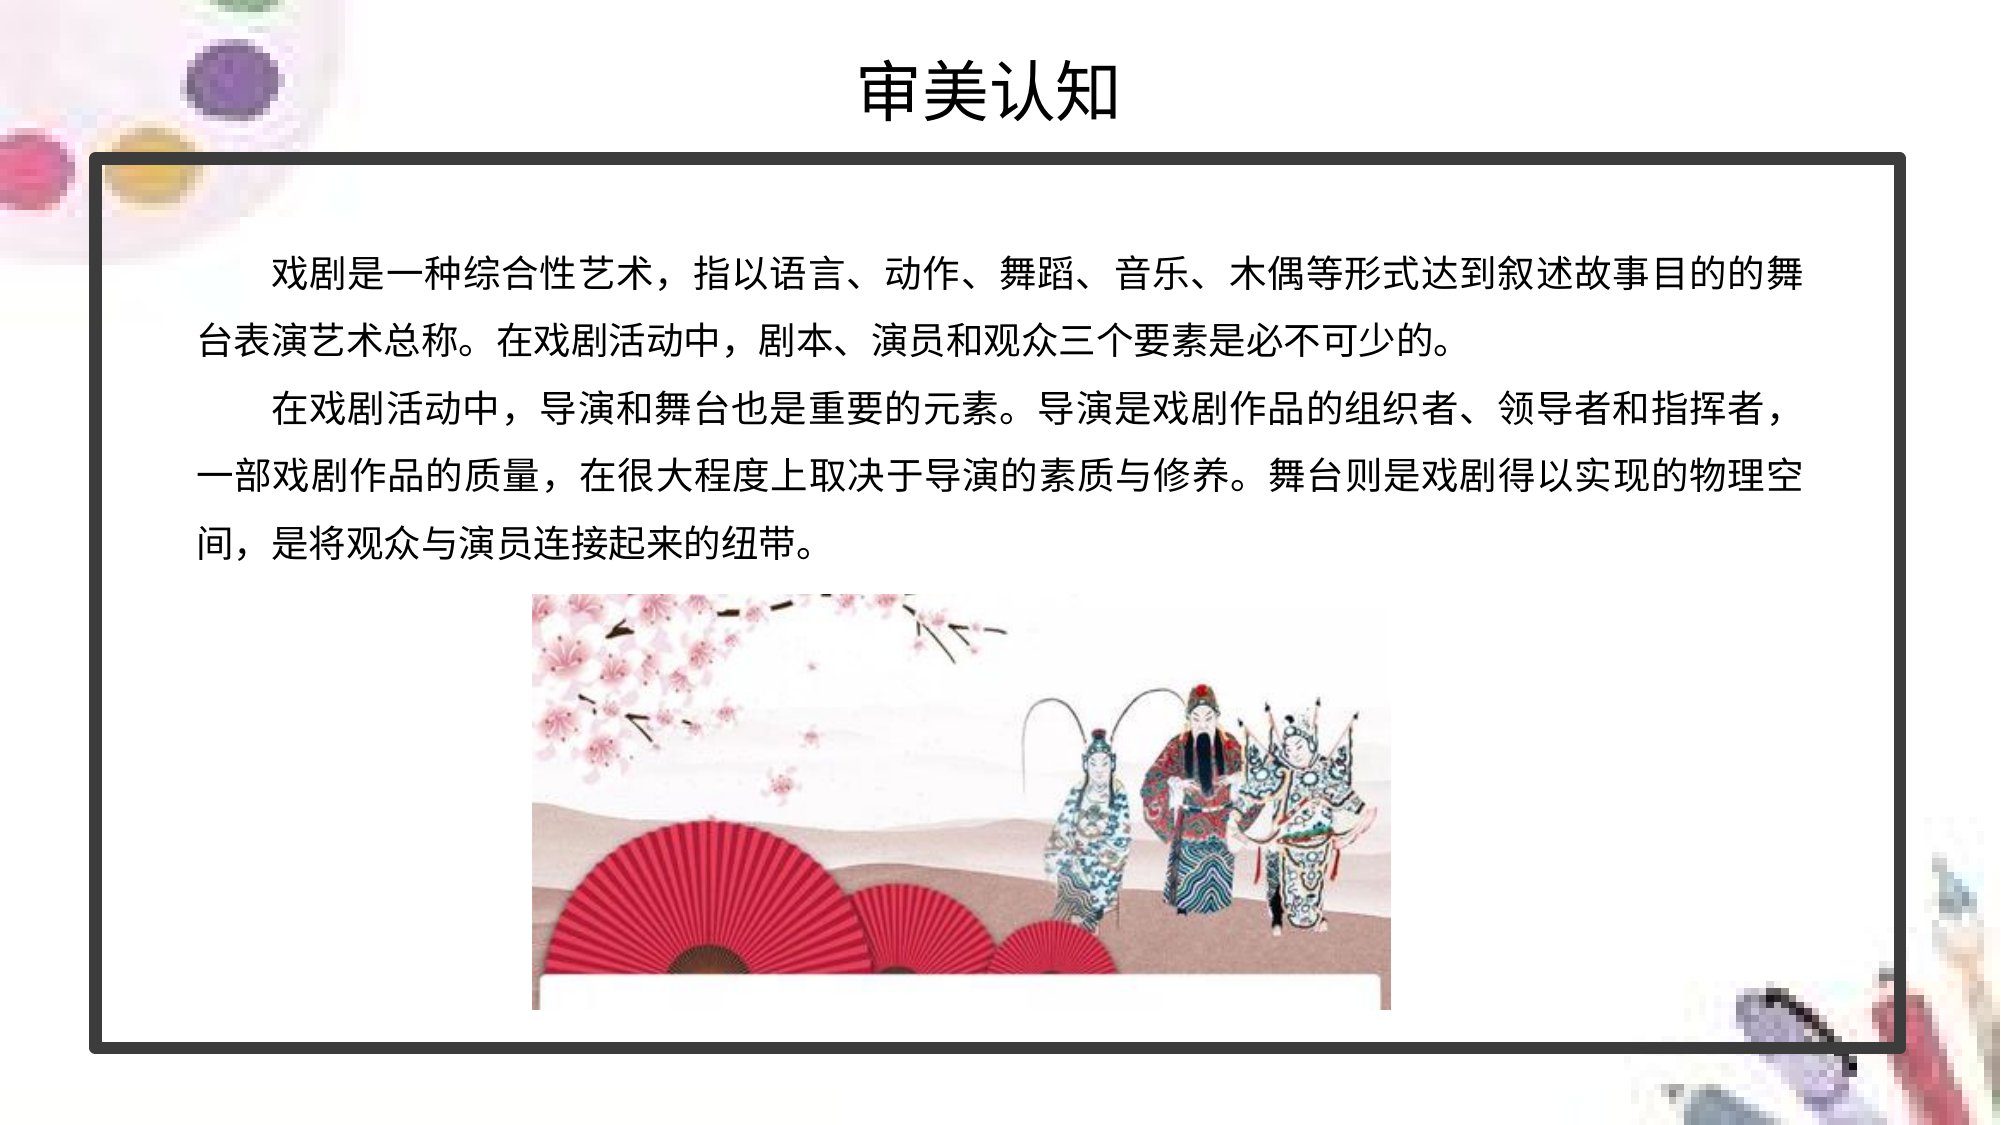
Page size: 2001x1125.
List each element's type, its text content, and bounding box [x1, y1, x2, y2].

text_box 审美认知 [840, 42, 1185, 137]
picture [0, 0, 2000, 1125]
text_box [93, 156, 1902, 1050]
text_box 戏剧是一种综合性艺术，指以语言、动作、舞蹈、音乐、木偶等形式达到叙述故事目的的舞台表演艺术总称。在戏剧活动中，剧本、演员和观众三个要素是必不可少的。 在戏剧活动中，导演和舞台也是重要的元素。导演是戏剧作品的组织者、领导者和指挥者，一部戏剧作品的质量，在很大程度上取决于导演的素质与修养。舞台则是戏剧得以实现的物理空间，是将观众与演员连接起来的纽带。 [181, 219, 1819, 573]
